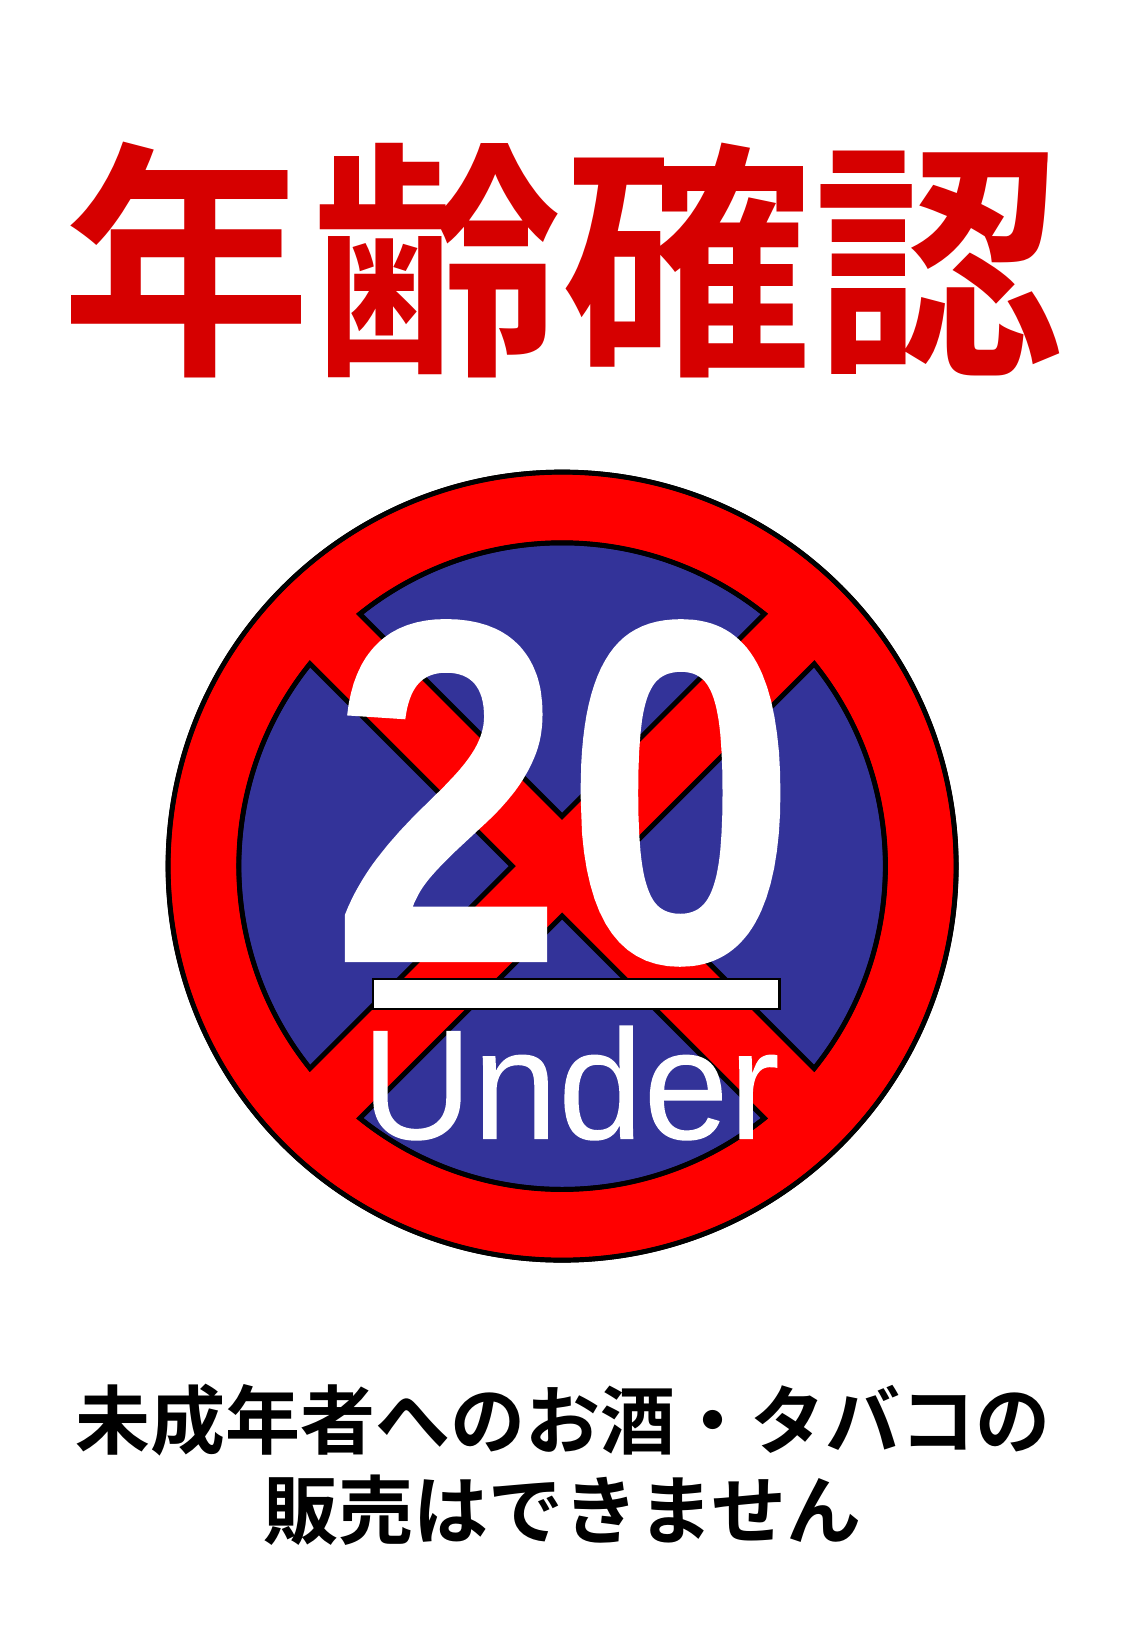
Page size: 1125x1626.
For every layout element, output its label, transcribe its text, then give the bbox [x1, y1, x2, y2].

text_box 年齢確認 [1, 98, 1125, 413]
text_box 未成年者へのお酒・タバコの 販売はできません [60, 1366, 1066, 1561]
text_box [170, 474, 954, 1258]
